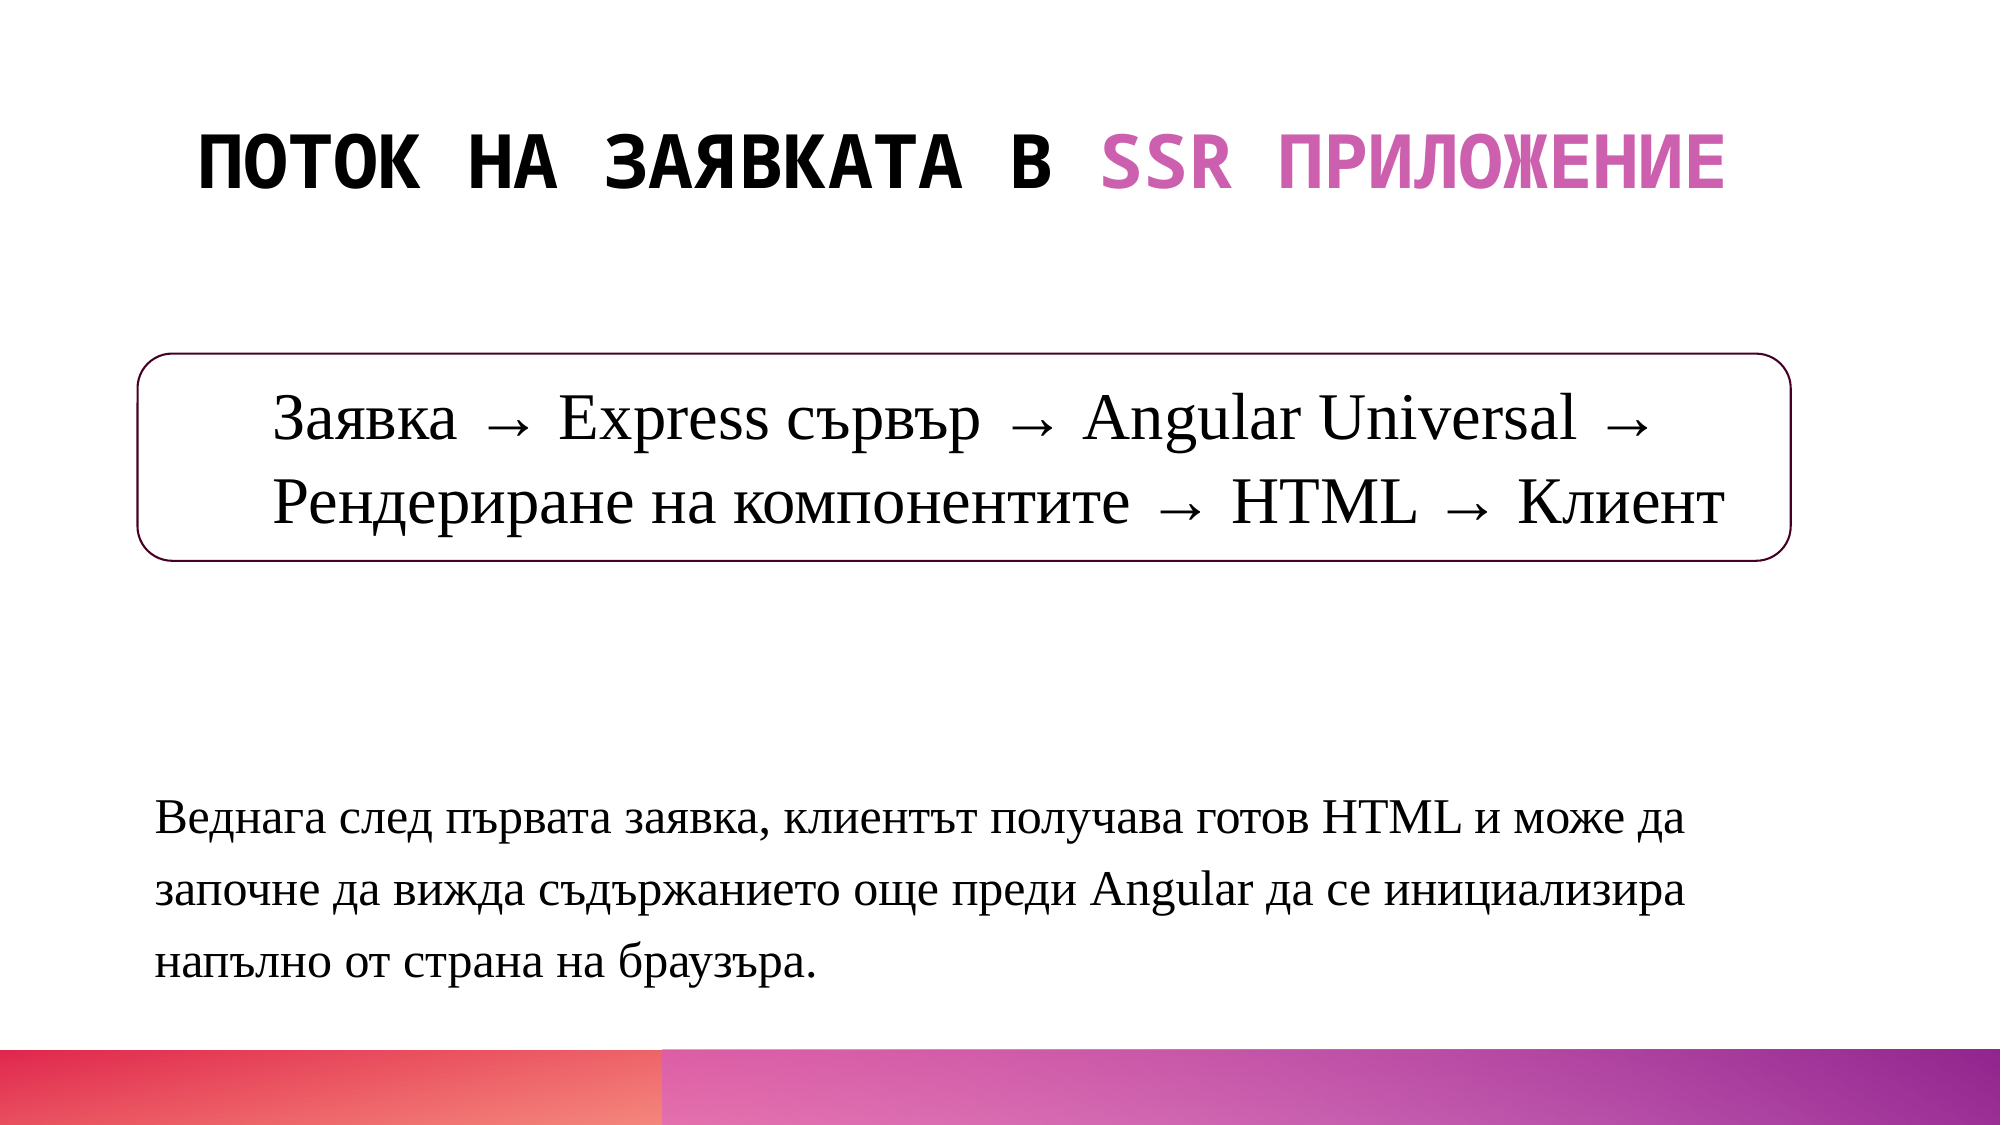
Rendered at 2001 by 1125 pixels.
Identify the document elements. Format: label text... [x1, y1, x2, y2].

text_box Заявка → Express сървър → Angular Universal →​ Рендериране на компонентите → HTML → Клиент​ ​ [257, 397, 1745, 583]
title ПОТОК НА ЗАЯВКАТА В SSR ПРИЛОЖЕНИЕ [101, 0, 1825, 204]
text_box [137, 353, 1791, 561]
list Веднага след първата заявка, клиентът получава готов HTML и може да започне да вижда съдържанието още преди Angular да се инициализира напълно от страна на браузъра. [139, 763, 1863, 984]
